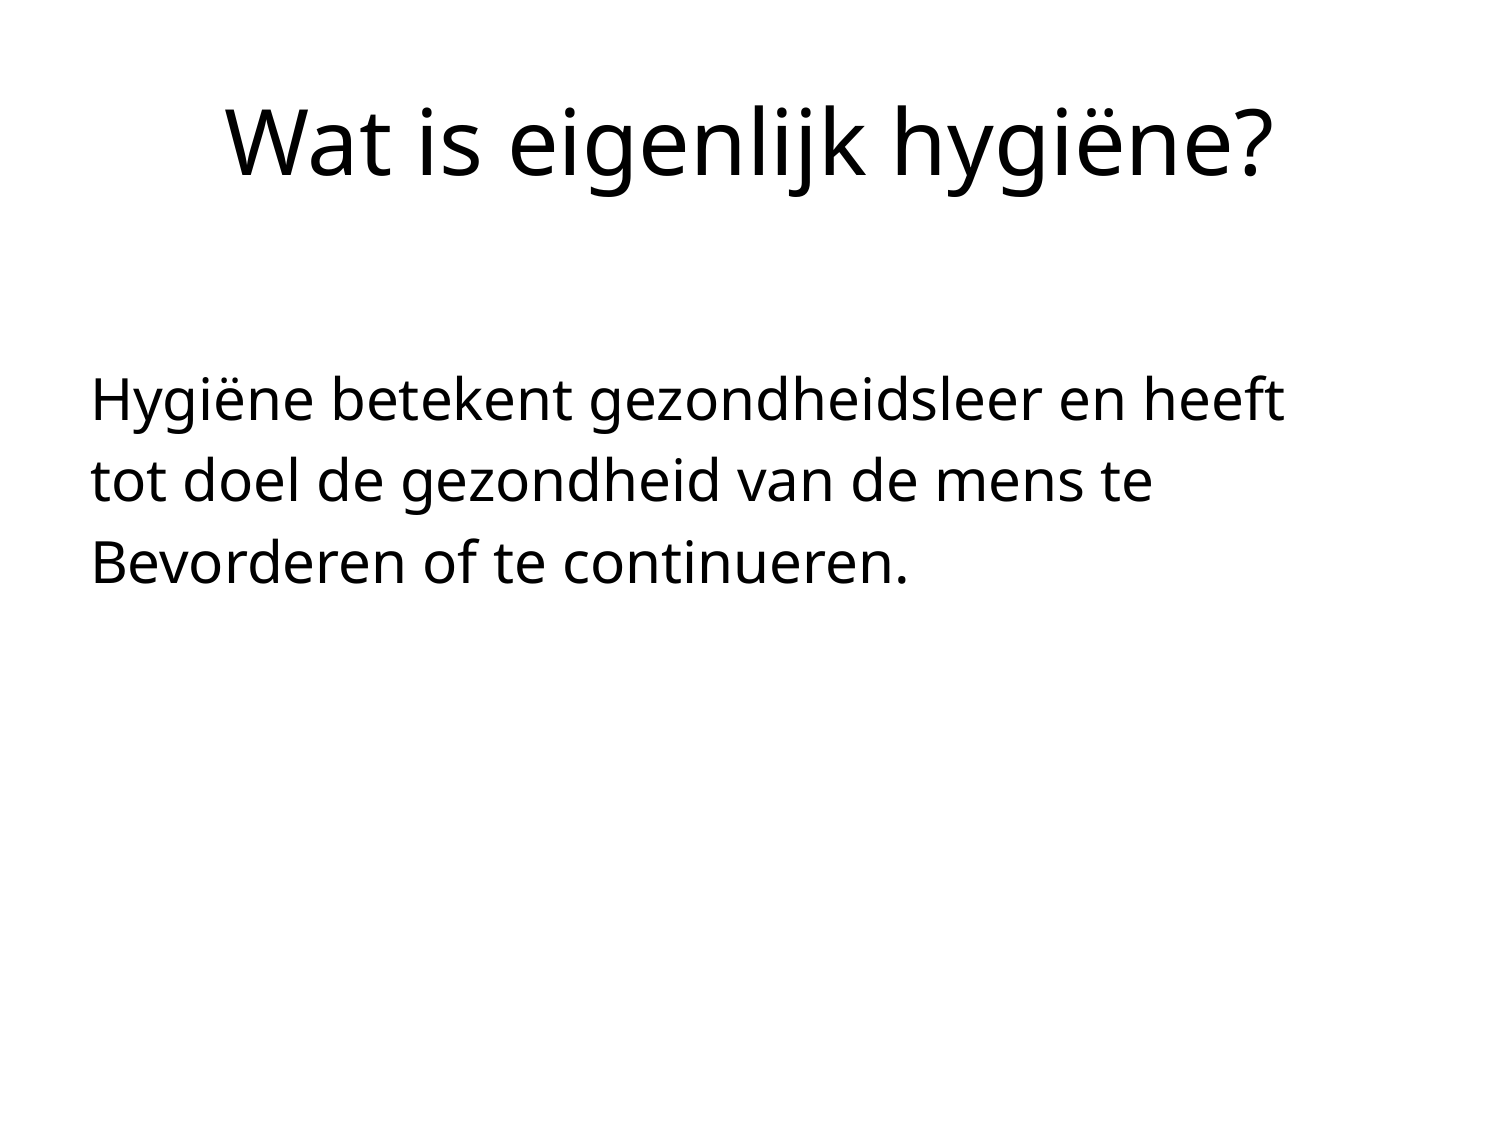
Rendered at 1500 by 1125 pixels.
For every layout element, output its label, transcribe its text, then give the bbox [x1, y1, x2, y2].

title Wat is eigenlijk hygiëne? [75, 45, 1425, 233]
list Hygiëne betekent gezondheidsleer en heeft tot doel de gezondheid van de mens te Bevorderen of te continueren. [75, 262, 1425, 1005]
